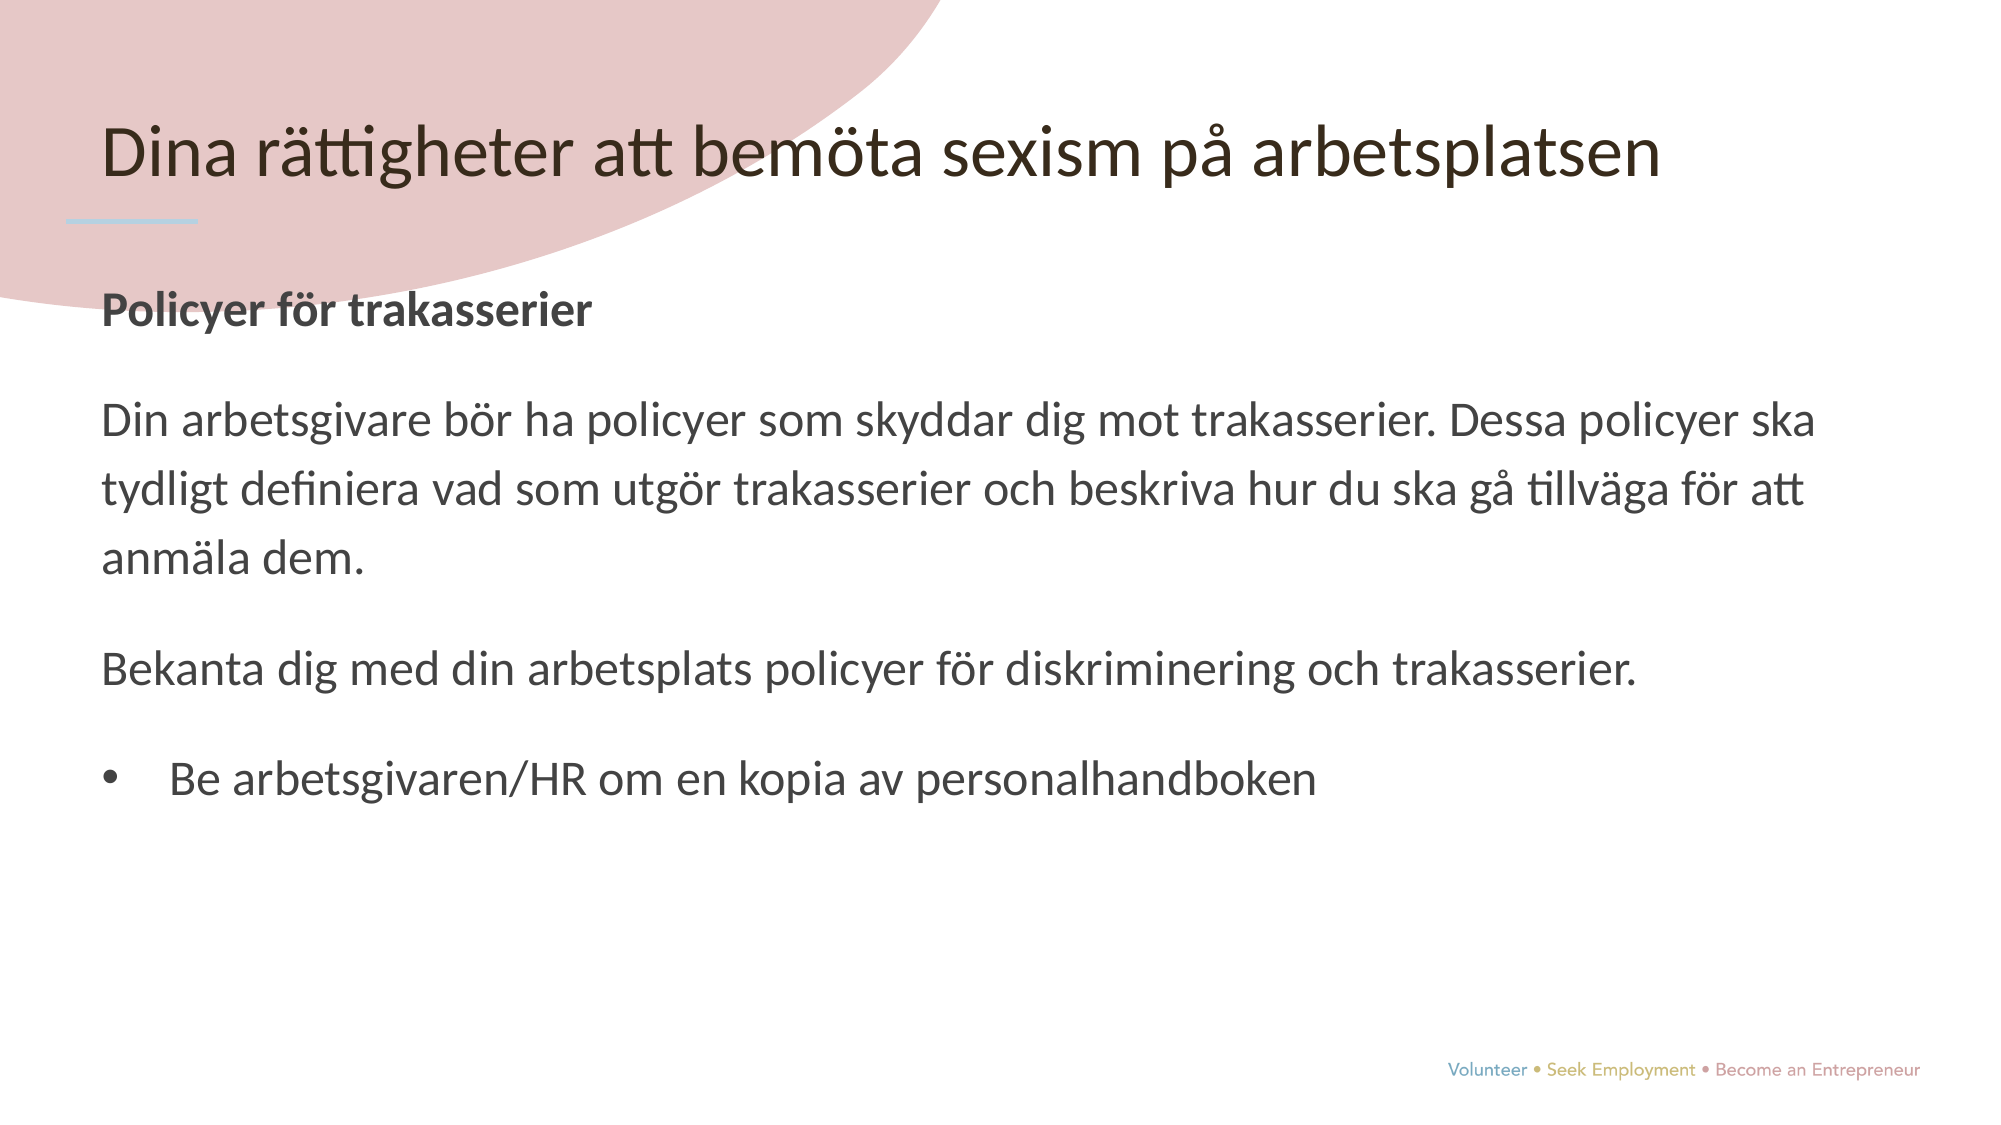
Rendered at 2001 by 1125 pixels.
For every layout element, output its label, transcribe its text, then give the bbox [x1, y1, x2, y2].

list Policyer för trakasserier Din arbetsgivare bör ha policyer som skyddar dig mot trakasserier. Dessa policyer ska tydligt definiera vad som utgör trakasserier och beskriva hur du ska gå tillväga för att anmäla dem. Bekanta dig med din arbetsplats policyer för diskriminering och trakasserier. Be arbetsgivaren/HR om en kopia av personalhandboken [86, 259, 1928, 973]
list Dina rättigheter att bemöta sexism på arbetsplatsen [1119, 105, 1928, 201]
picture [1418, 1046, 1971, 1103]
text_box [0, 0, 1119, 433]
